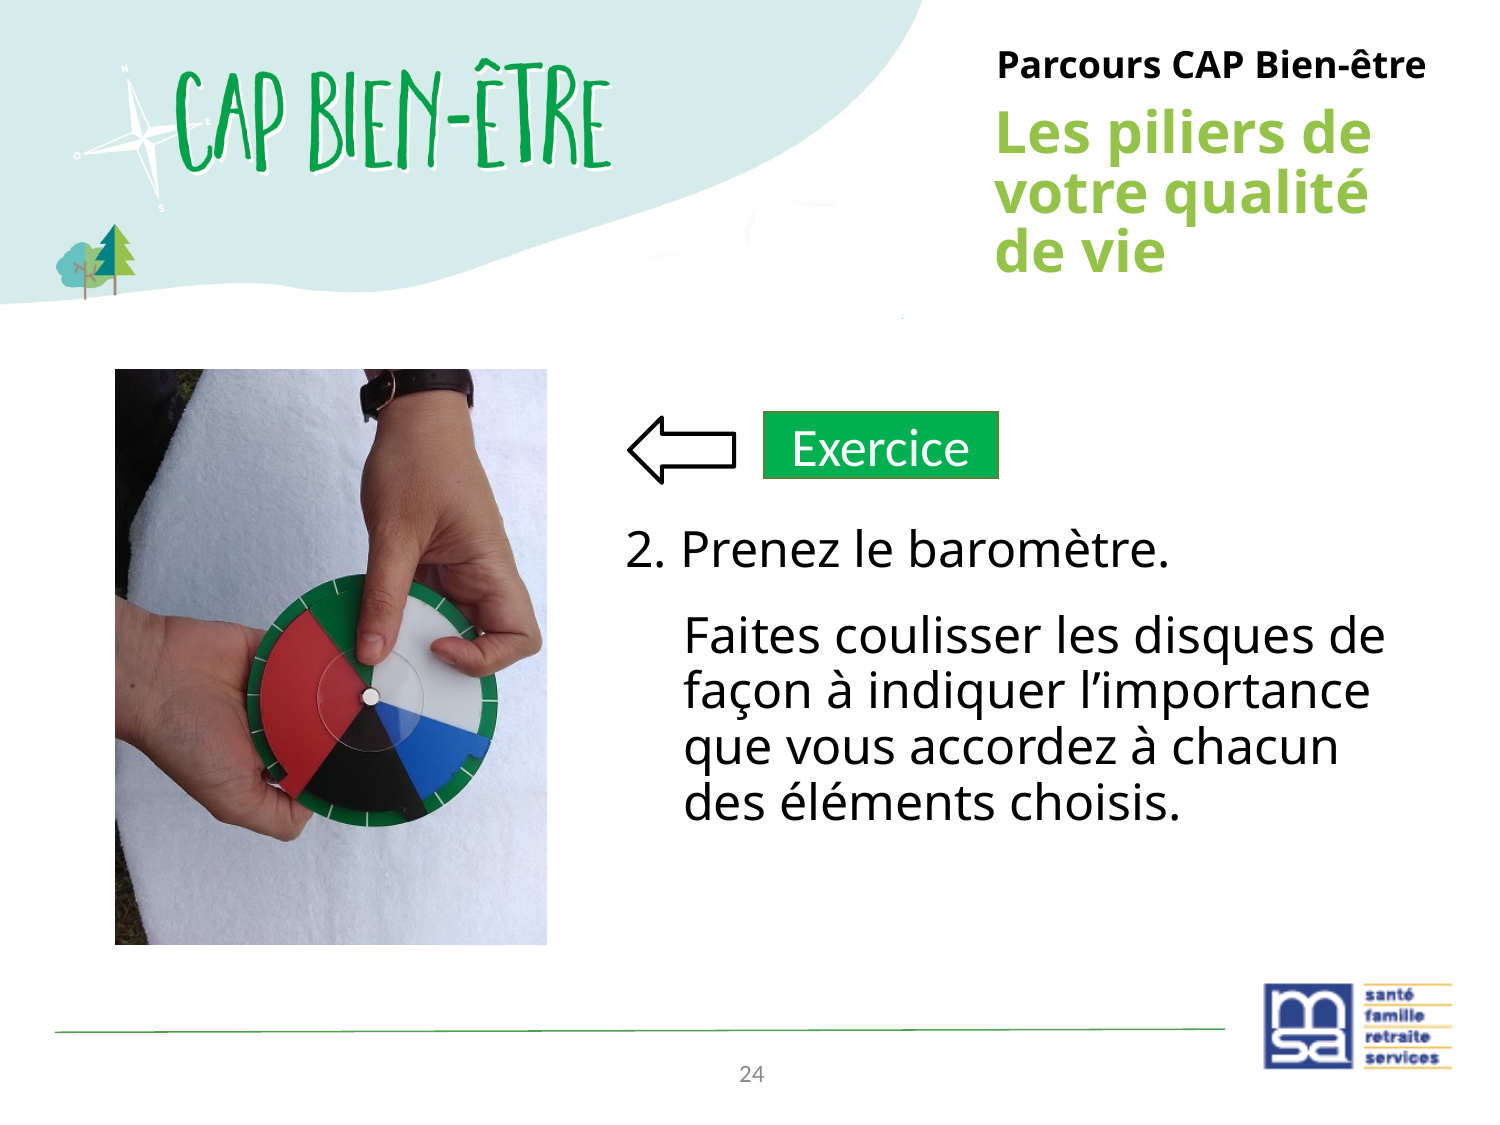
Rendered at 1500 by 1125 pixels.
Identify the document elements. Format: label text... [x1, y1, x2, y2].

text_box 24 [54, 1042, 1245, 1103]
text_box Exercice [763, 412, 998, 479]
text_box 2. Prenez le baromètre. Faites coulisser les disques de façon à indiquer l’importance que vous accordez à chacun des éléments choisis. [625, 518, 1434, 832]
text_box Les piliers de votre qualité de vie [970, 113, 1397, 277]
text_box [627, 415, 737, 485]
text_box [54, 1028, 1226, 1033]
picture [1250, 929, 1476, 1125]
picture [0, 0, 941, 320]
text_box Parcours CAP Bien-être [968, 34, 1455, 94]
picture [115, 369, 547, 945]
